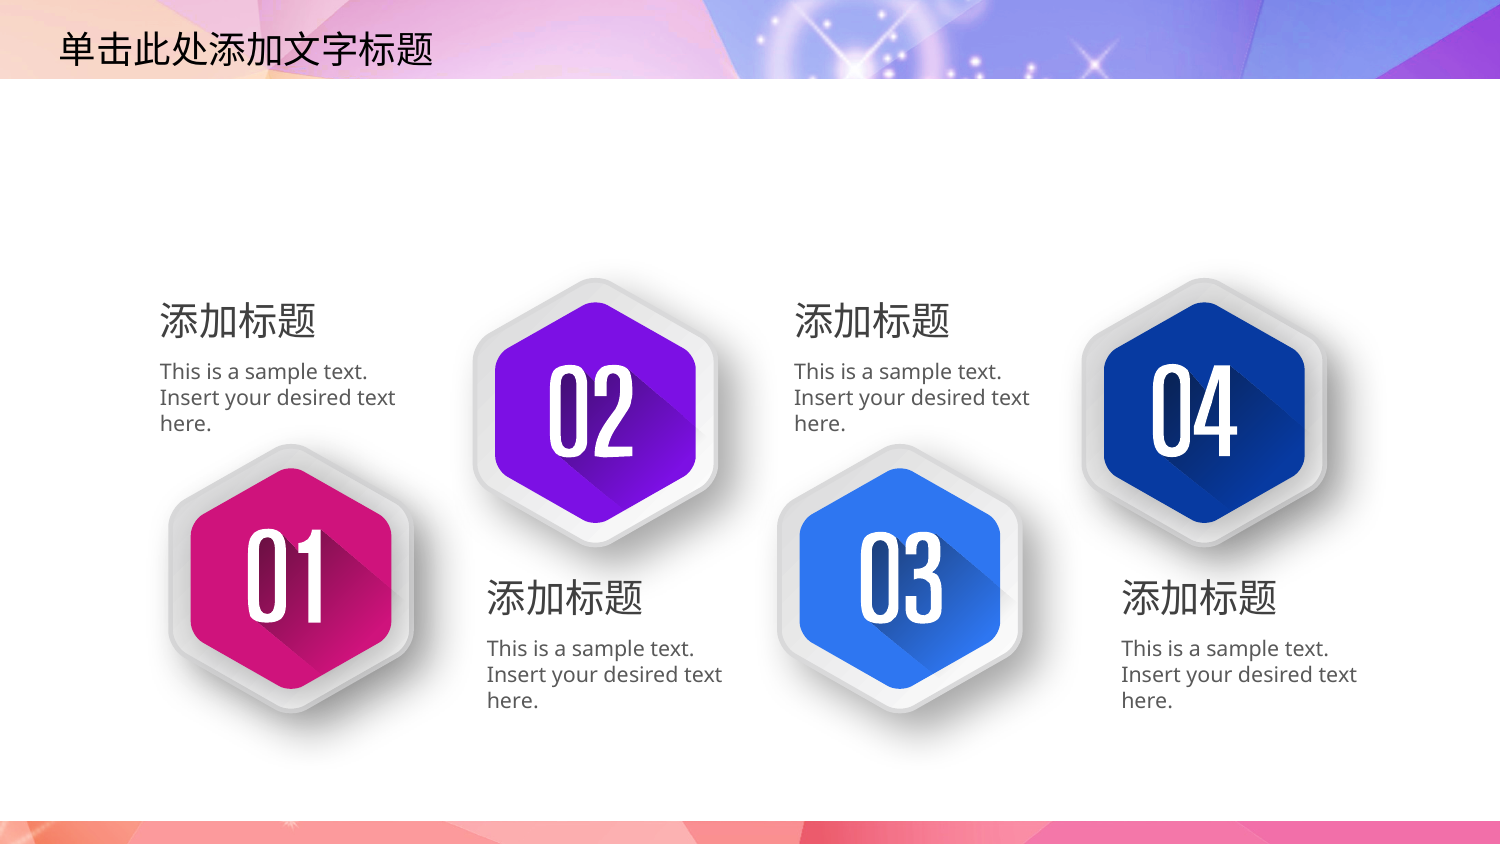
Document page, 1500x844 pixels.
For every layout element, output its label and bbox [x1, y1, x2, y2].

text_box [472, 566, 769, 696]
picture [0, 821, 1500, 844]
text_box [170, 445, 412, 713]
text_box [1106, 566, 1403, 696]
picture [0, 0, 1500, 79]
text_box [779, 445, 1025, 713]
text_box [1083, 279, 1325, 547]
text_box [145, 289, 442, 419]
text_box [779, 289, 1076, 419]
text_box [475, 279, 716, 547]
